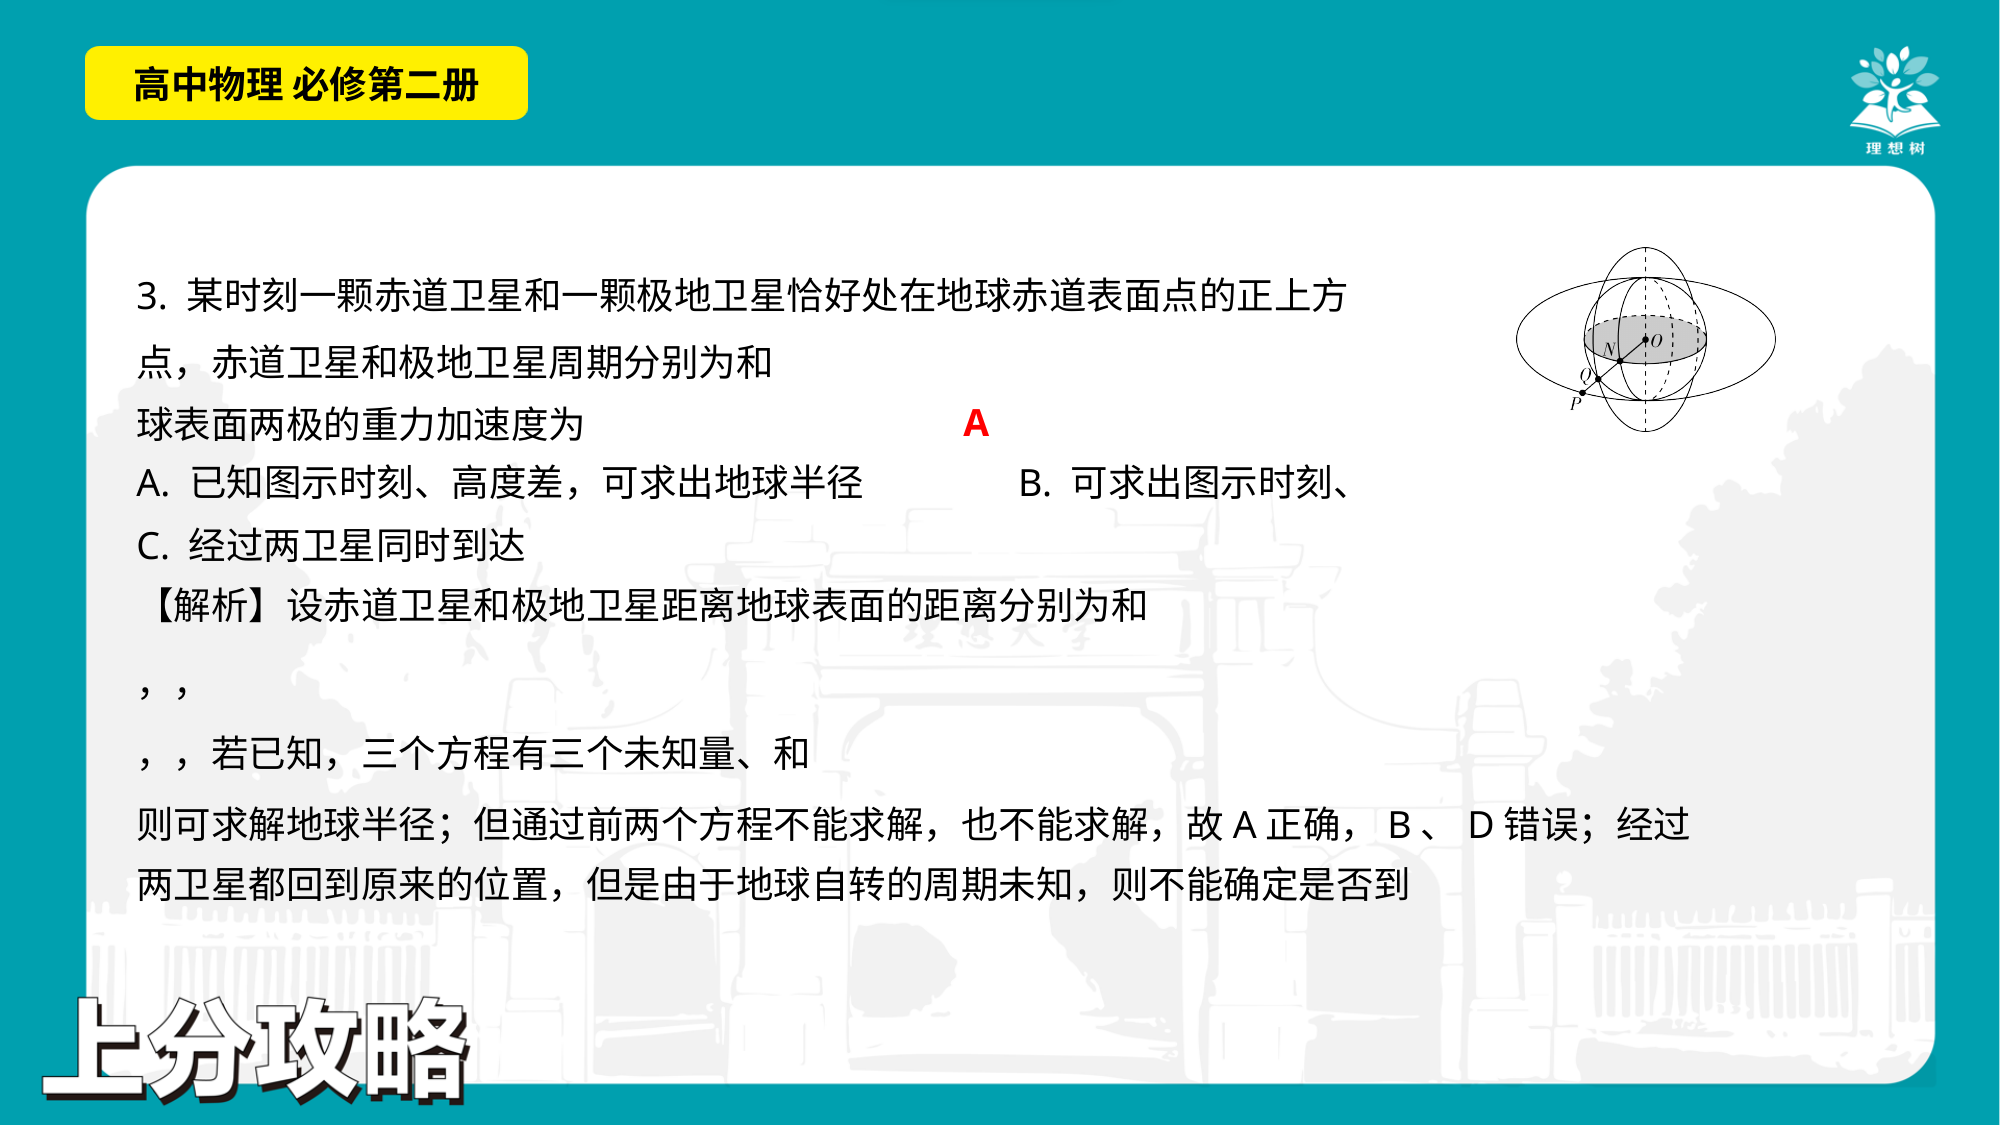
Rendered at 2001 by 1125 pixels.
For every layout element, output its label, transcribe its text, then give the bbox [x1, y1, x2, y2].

picture [0, 0, 2000, 1125]
text_box A [949, 381, 1004, 439]
